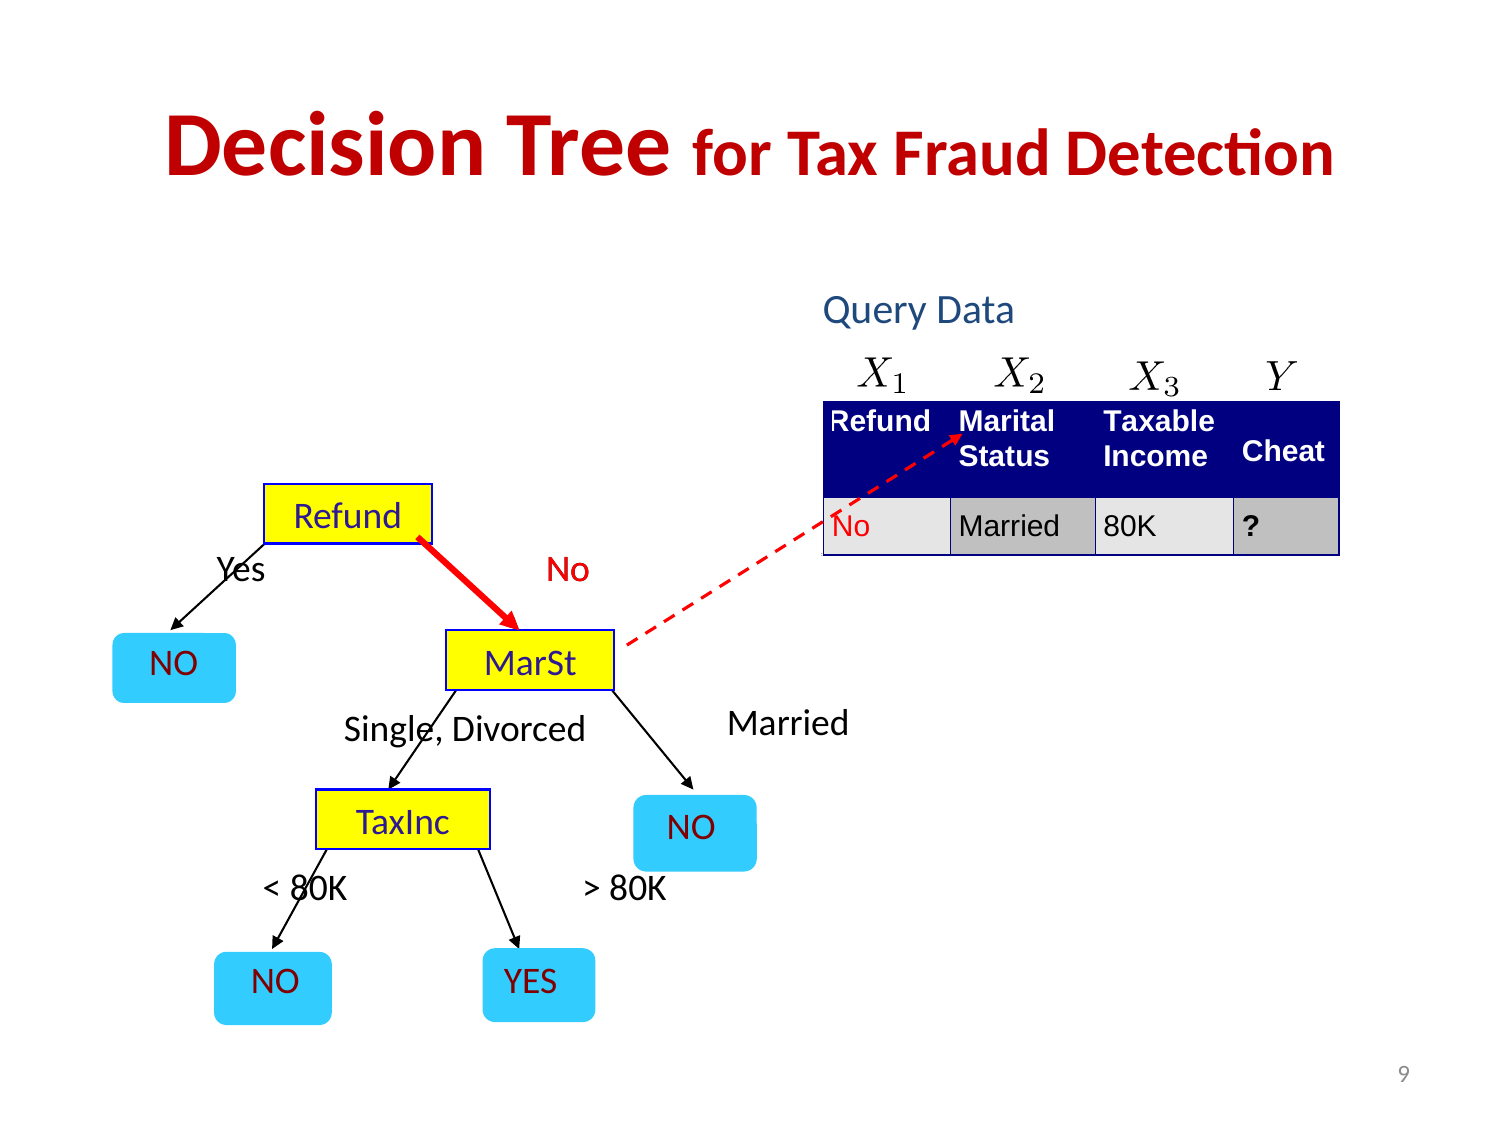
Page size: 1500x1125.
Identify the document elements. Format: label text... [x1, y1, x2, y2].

text_box Query Data [787, 283, 1050, 339]
picture [990, 353, 1045, 396]
slide_number 9 [1074, 1042, 1425, 1103]
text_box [812, 403, 1362, 590]
picture [1124, 356, 1180, 400]
picture [853, 353, 909, 396]
title Decision Tree for Tax Fraud Detection [75, 45, 1425, 233]
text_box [112, 483, 813, 1026]
picture [1262, 356, 1301, 391]
